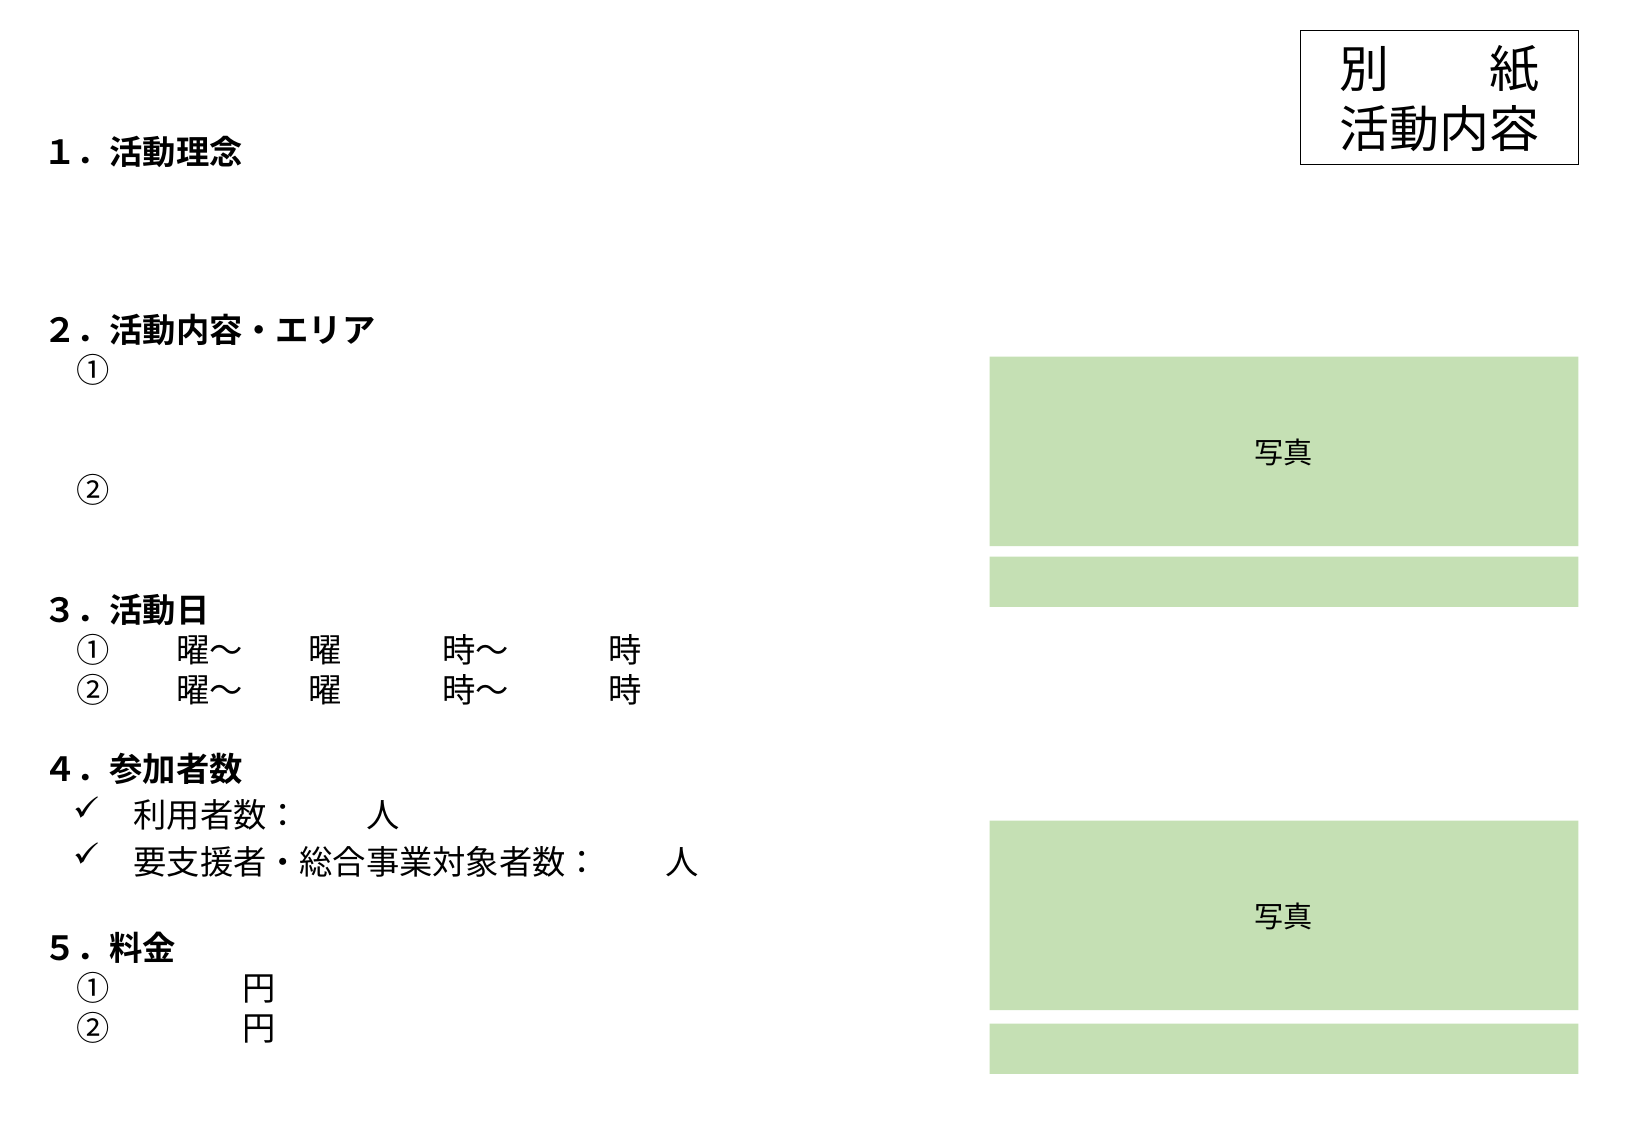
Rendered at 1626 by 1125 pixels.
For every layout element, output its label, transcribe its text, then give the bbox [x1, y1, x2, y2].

text_box 写真 [989, 356, 1579, 547]
text_box [989, 556, 1579, 607]
text_box １．活動理念 ２．活動内容・エリア ① ② ３．活動日 ① 曜～ 曜 時～ 時 ② 曜～ 曜 時～ 時 ４．参加者数 利用者数： 人 要支援者・総合事業対象者数： 人 ５．料金 ① 円 ② 円 [28, 123, 937, 1055]
text_box 写真 [989, 820, 1579, 1011]
text_box [989, 1023, 1579, 1074]
text_box 別 紙 活動内容 [1300, 30, 1579, 165]
